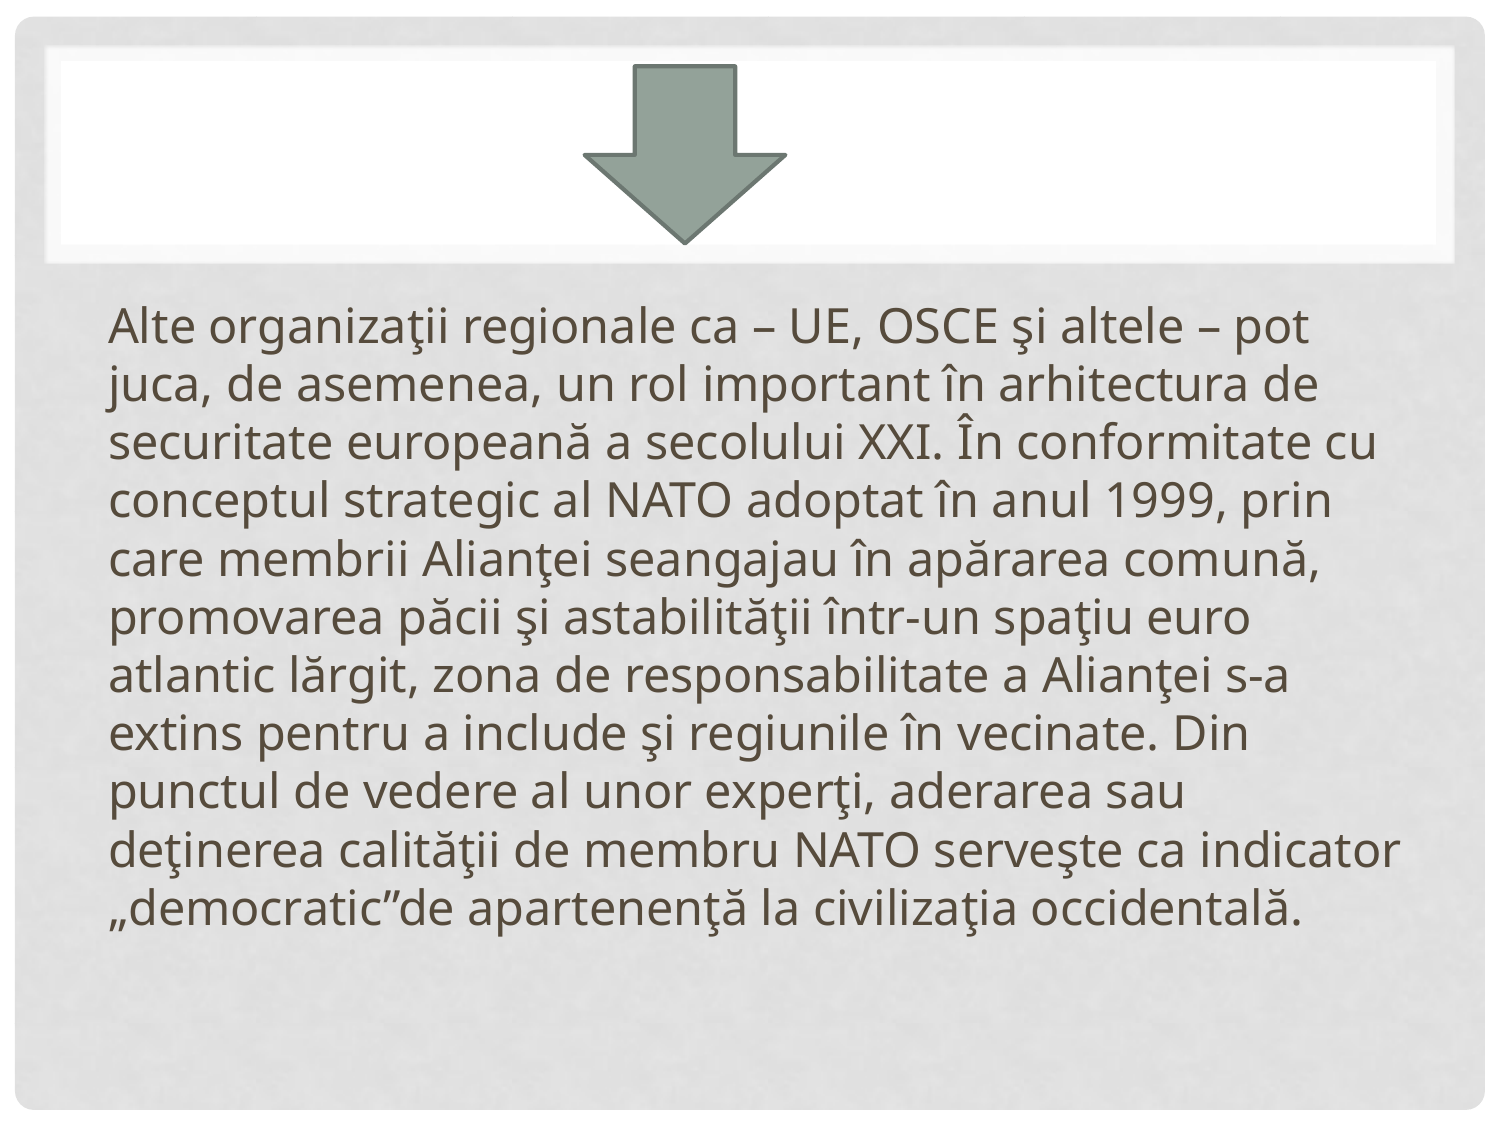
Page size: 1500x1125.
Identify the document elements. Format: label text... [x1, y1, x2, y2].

list Alte organizaţii regionale ca – UE, OSCE şi altele – pot juca, de asemenea, un rol important în arhitectura de securitate europeană a secolului XXI. În conformitate cu conceptul strategic al NATO adoptat în anul 1999, prin care membrii Alianţei seangajau în apărarea comună, promovarea păcii şi astabilităţii într-un spaţiu euro atlantic lărgit, zona de responsabilitate a Alianţei s-a extins pentru a include şi regiunile în vecinate. Din punctul de vedere al unor experţi, aderarea sau deţinerea calităţii de membru NATO serveşte ca indicator „democratic”de apartenenţă la civilizaţia occidentală. [75, 287, 1425, 1005]
text_box [582, 64, 788, 246]
